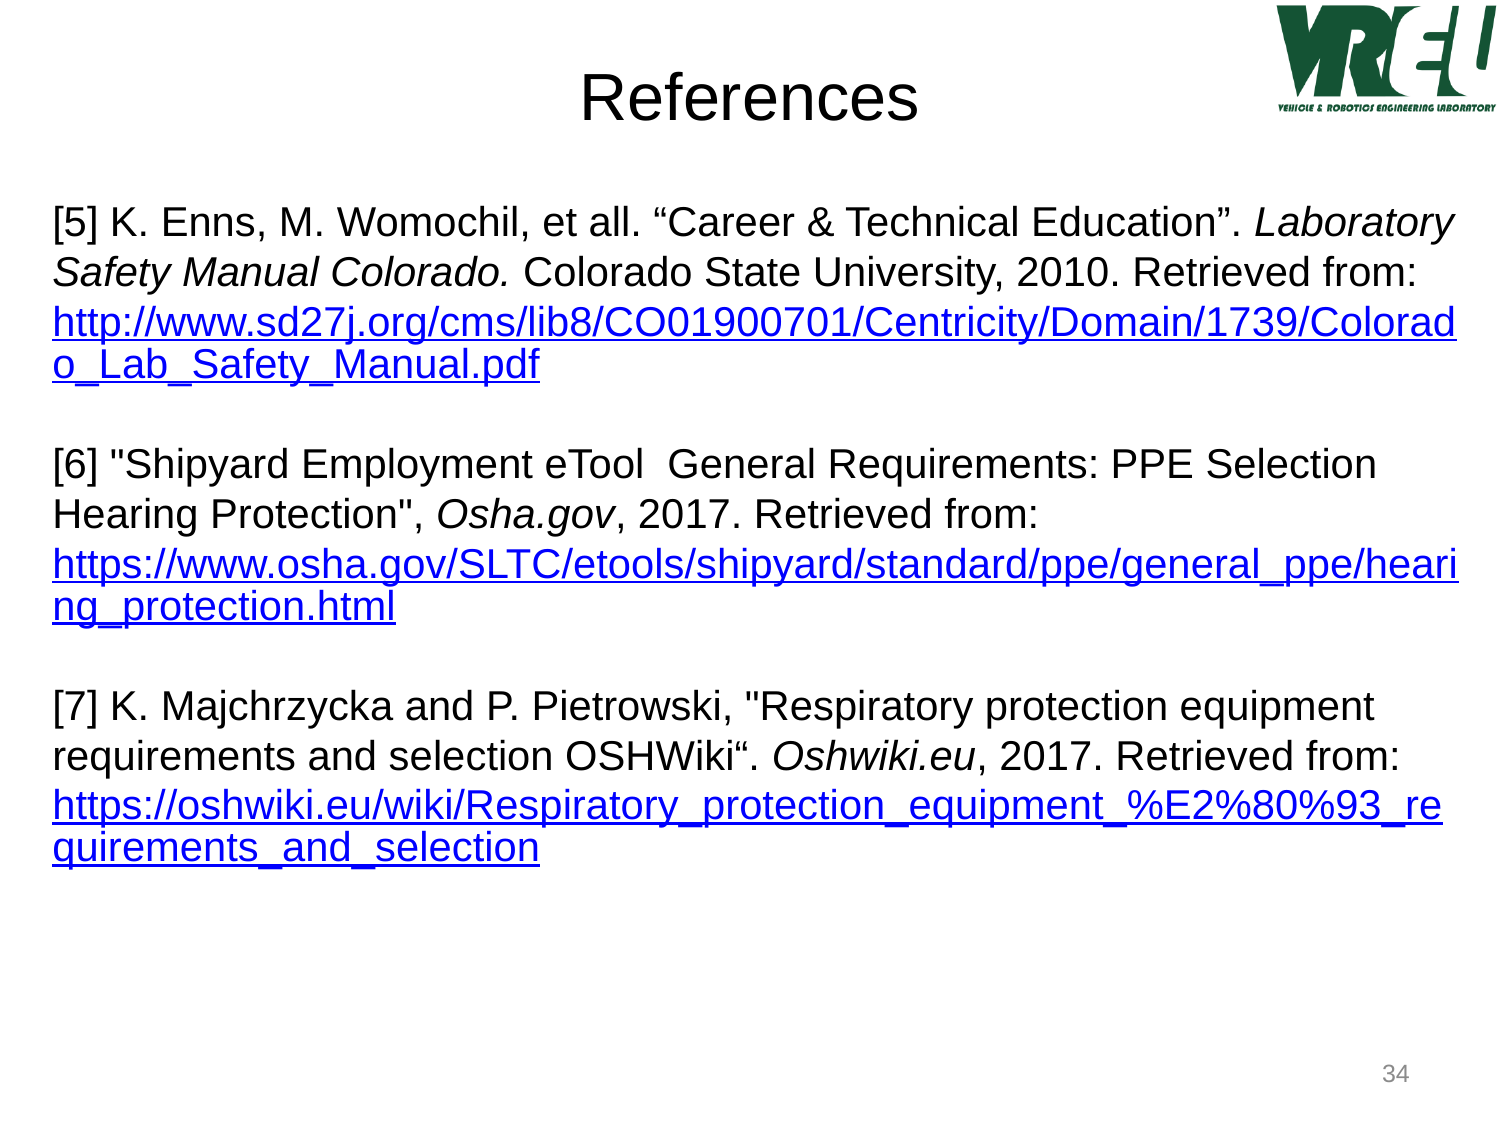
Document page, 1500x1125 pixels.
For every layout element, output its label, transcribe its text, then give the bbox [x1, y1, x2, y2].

text_box [5] K. Enns, M. Womochil, et all. “Career & Technical Education”. Laboratory Safety Manual Colorado. Colorado State University, 2010. Retrieved from: http://www.sd27j.org/cms/lib8/CO01900701/Centricity/Domain/1739/Colorado_Lab_Safety_Manual.pdf [6] "Shipyard Employment eTool General Requirements: PPE Selection Hearing Protection", Osha.gov, 2017. Retrieved from: https://www.osha.gov/SLTC/etools/shipyard/standard/ppe/general_ppe/hearing_protection.html [7] K. Majchrzycka and P. Pietrowski, "Respiratory protection equipment requirements and selection OSHWiki“. Oshwiki.eu, 2017. Retrieved from: https://oshwiki.eu/wiki/Respiratory_protection_equipment_%E2%80%93_requirements_and_selection [37, 187, 1475, 803]
picture [1271, 0, 1500, 45]
text_box References [0, 45, 1500, 171]
slide_number 34 [1074, 1042, 1425, 1103]
